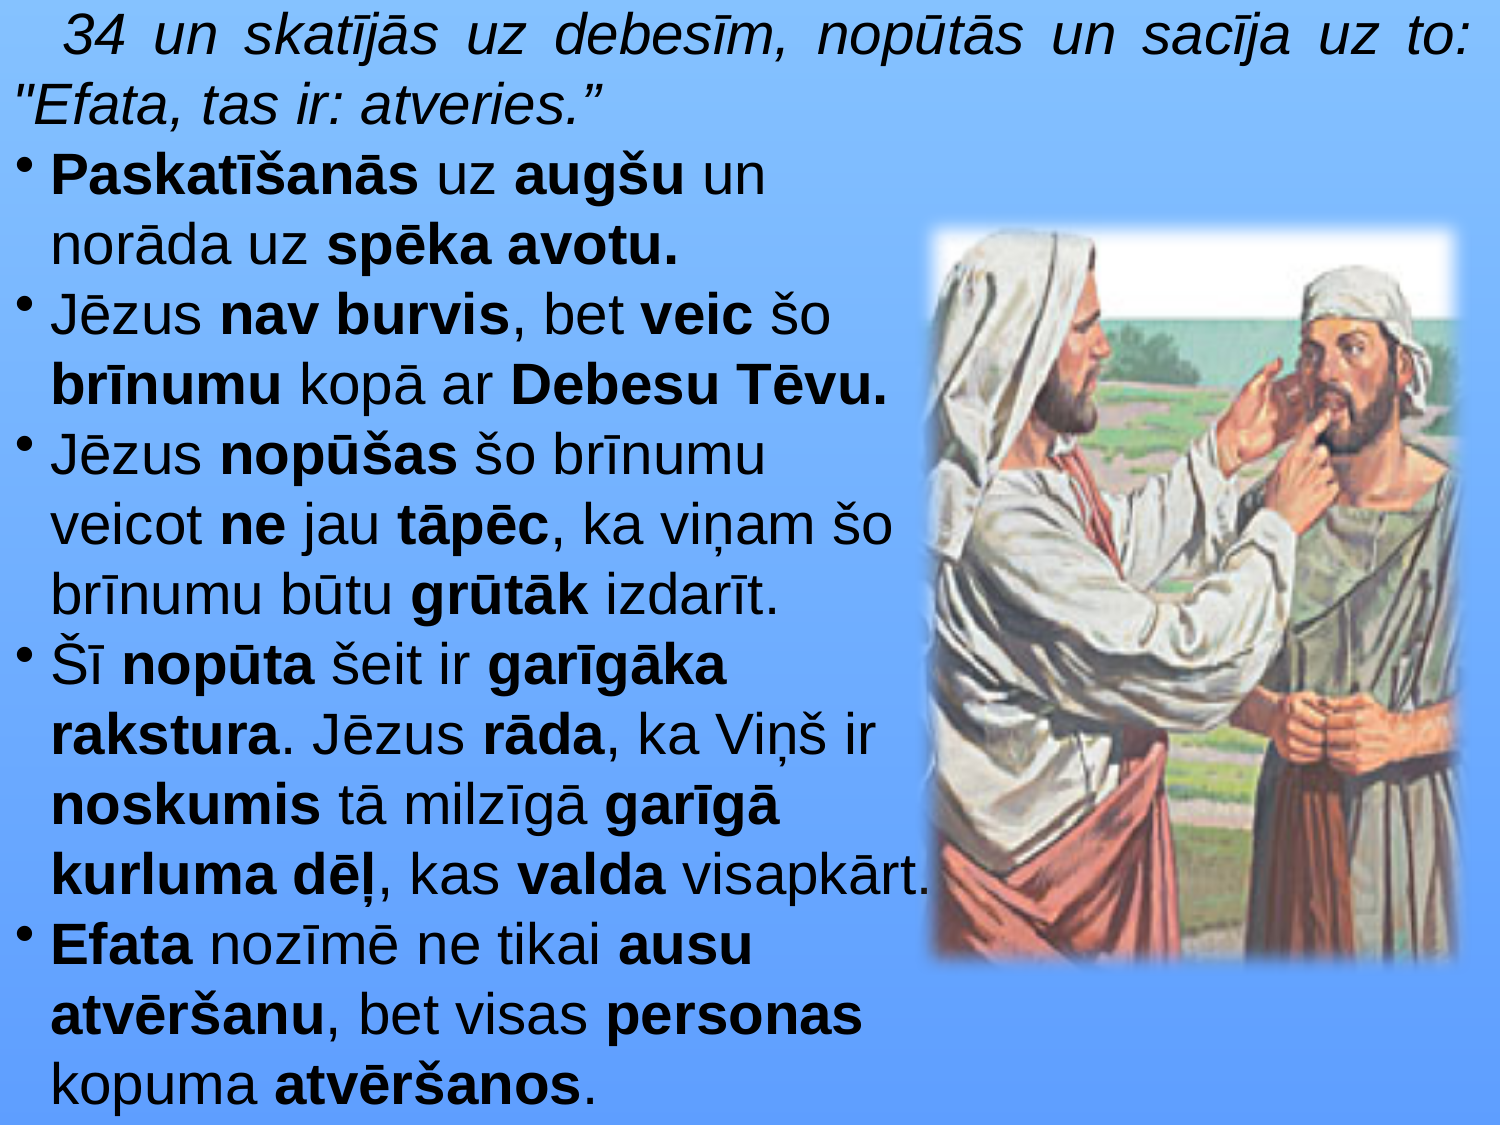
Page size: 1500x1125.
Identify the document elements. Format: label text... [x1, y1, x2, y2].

text_box Paskatīšanās uz augšu un norāda uz spēka avotu. Jēzus nav burvis, bet veic šo brīnumu kopā ar Debesu Tēvu. Jēzus nopūšas šo brīnumu veicot ne jau tāpēc, ka viņam šo brīnumu būtu grūtāk izdarīt. Šī nopūta šeit ir garīgāka rakstura. Jēzus rāda, ka Viņš ir noskumis tā milzīgā garīgā kurluma dēļ, kas valda visapkārt. Efata nozīmē ne tikai ausu atvēršanu, bet visas personas kopuma atvēršanos. [0, 128, 950, 1124]
picture [913, 210, 1472, 976]
list 34 un skatījās uz debesīm, nopūtās un sacīja uz to: "Efata, tas ir: atveries.” [0, 0, 1489, 153]
